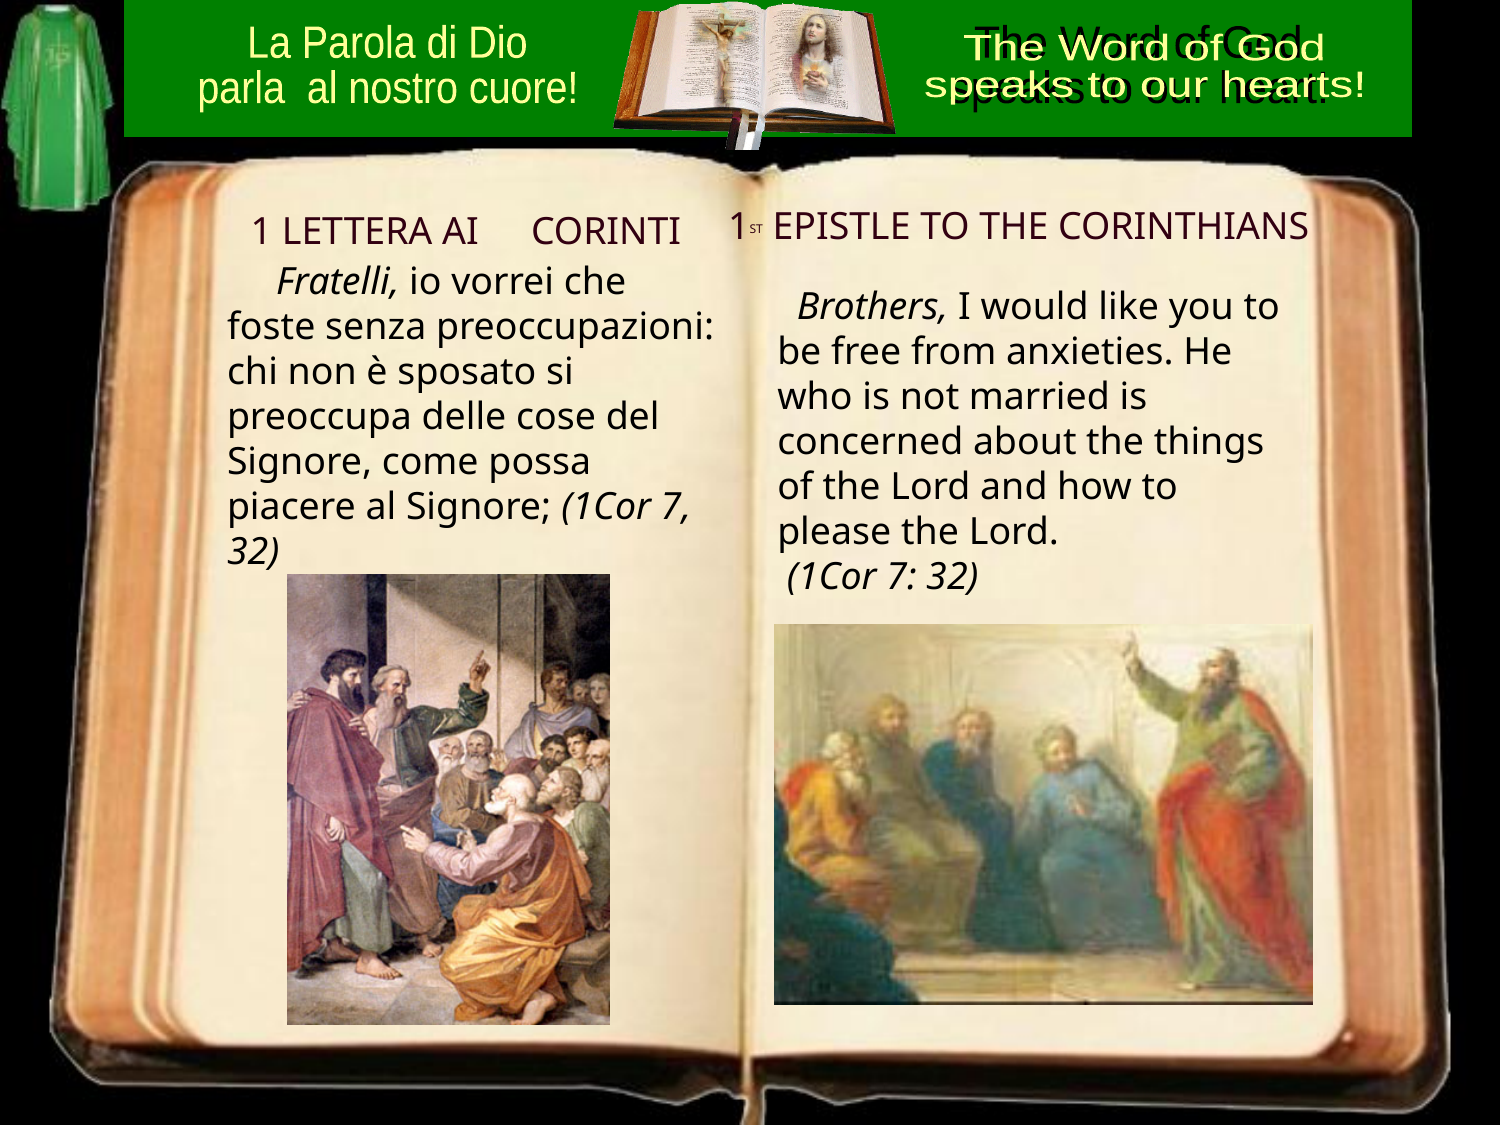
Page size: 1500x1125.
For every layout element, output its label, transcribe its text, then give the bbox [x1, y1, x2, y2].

text_box Brothers, I would like you to be free from anxieties. He who is not married is concerned about the things of the Lord and how to please the Lord. (1Cor 7: 32) [762, 274, 1313, 605]
text_box Fratelli, io vorrei che foste senza preoccupazioni: chi non è sposato si preoccupa delle cose del Signore, come possa piacere al Signore; (1Cor 7, 32) [212, 249, 738, 625]
text_box 1 LETTERA AI CORINTI [199, 199, 713, 260]
picture [0, 0, 1500, 1125]
title 1ST EPISTLE TO THE CORINTHIANS [712, 187, 1325, 263]
text_box [900, 0, 1412, 137]
text_box [124, 0, 599, 137]
